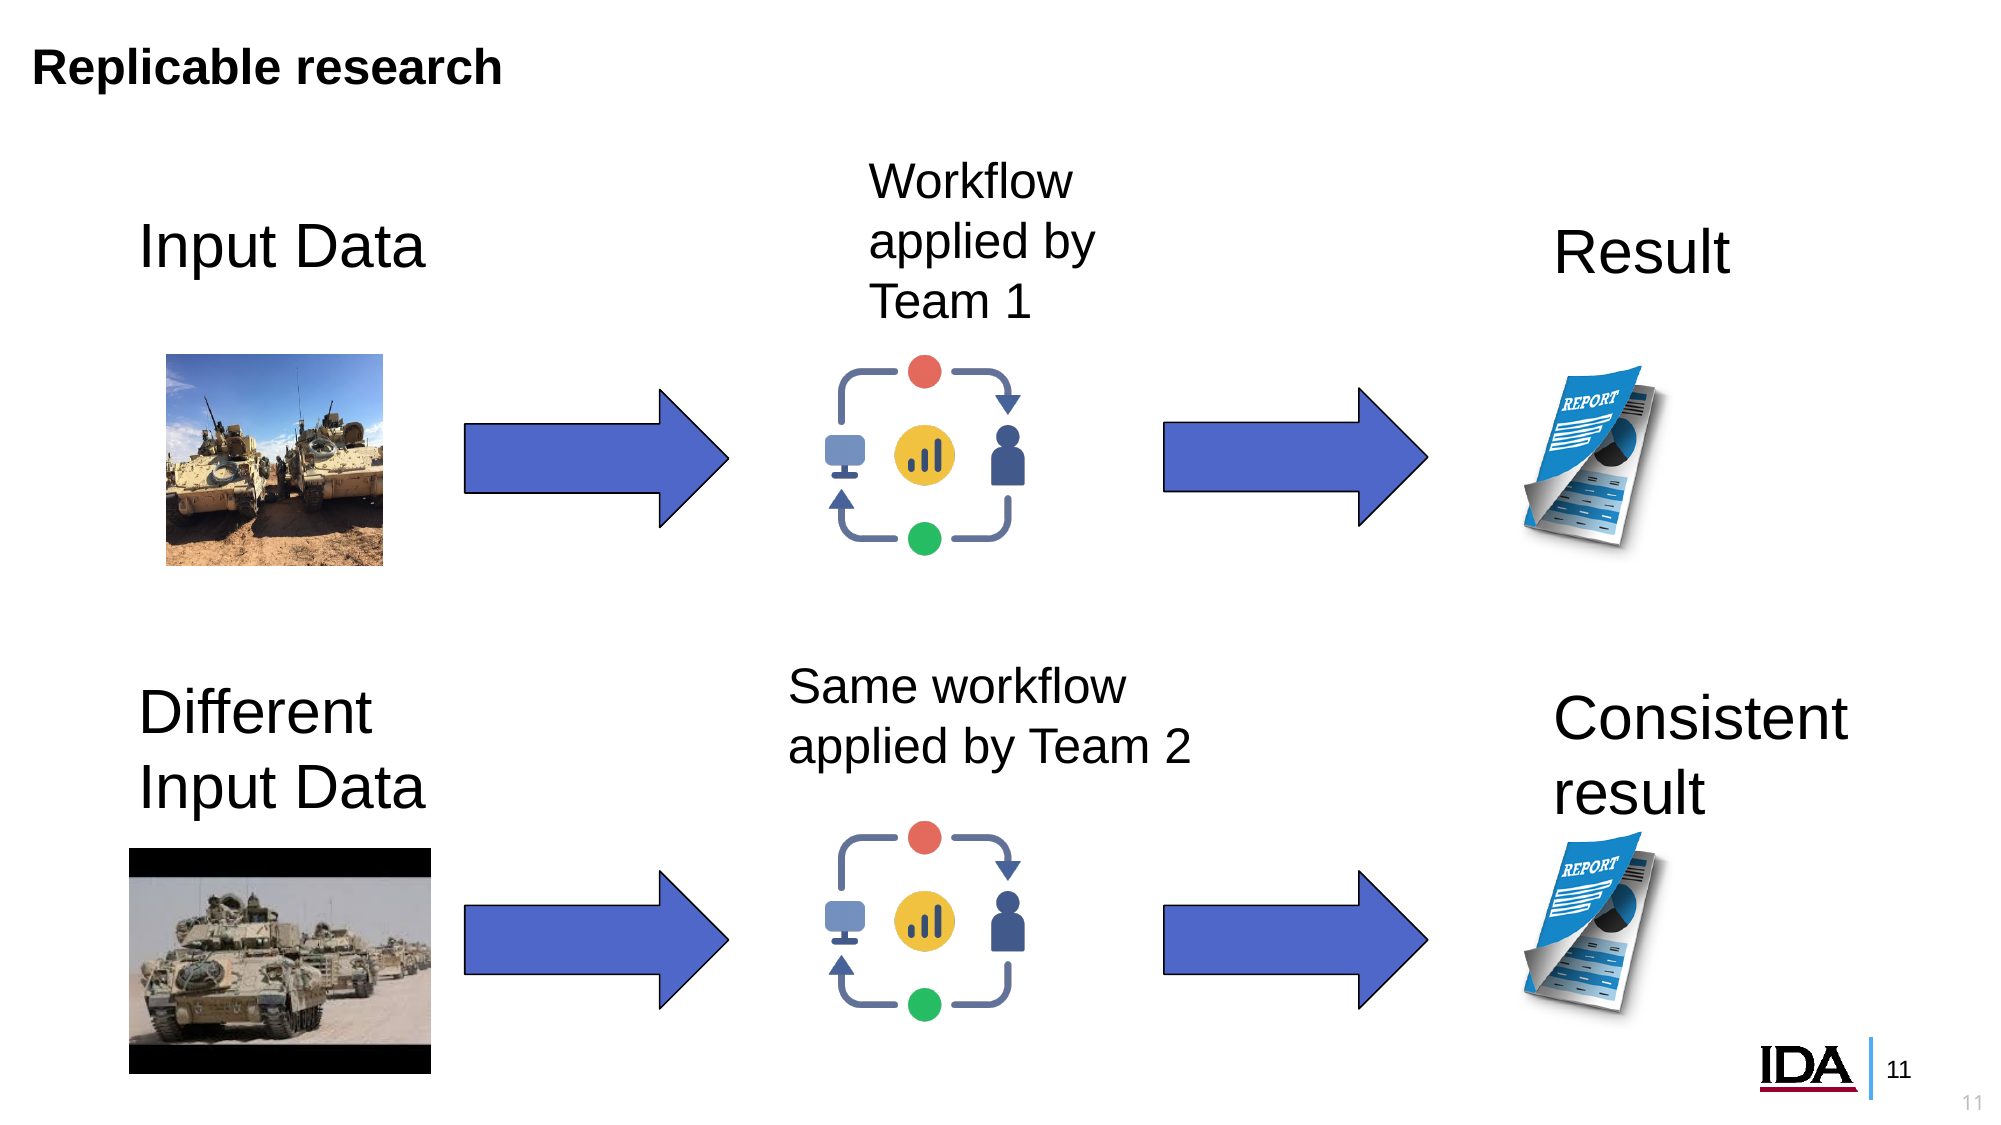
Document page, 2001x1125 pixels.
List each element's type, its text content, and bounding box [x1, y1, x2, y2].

text_box Workflow applied by Team 1 [853, 141, 1209, 336]
text_box [1163, 870, 1428, 1009]
picture [165, 354, 384, 566]
slide_number 10 [1866, 1065, 2000, 1125]
text_box [464, 870, 729, 1009]
picture [817, 348, 1032, 562]
text_box Result [1538, 203, 1795, 294]
picture [129, 848, 431, 1075]
text_box [464, 389, 729, 528]
text_box Same workflow applied by Team 2 [773, 645, 1209, 781]
picture [817, 814, 1032, 1028]
text_box Input Data [123, 197, 524, 288]
title Replicable research [16, 26, 1984, 113]
picture [1760, 1046, 1858, 1092]
text_box [1163, 387, 1428, 527]
picture [1509, 351, 1673, 563]
text_box Different Input Data [123, 663, 524, 828]
picture [1509, 817, 1673, 1029]
text_box Consistent result [1538, 669, 1903, 835]
